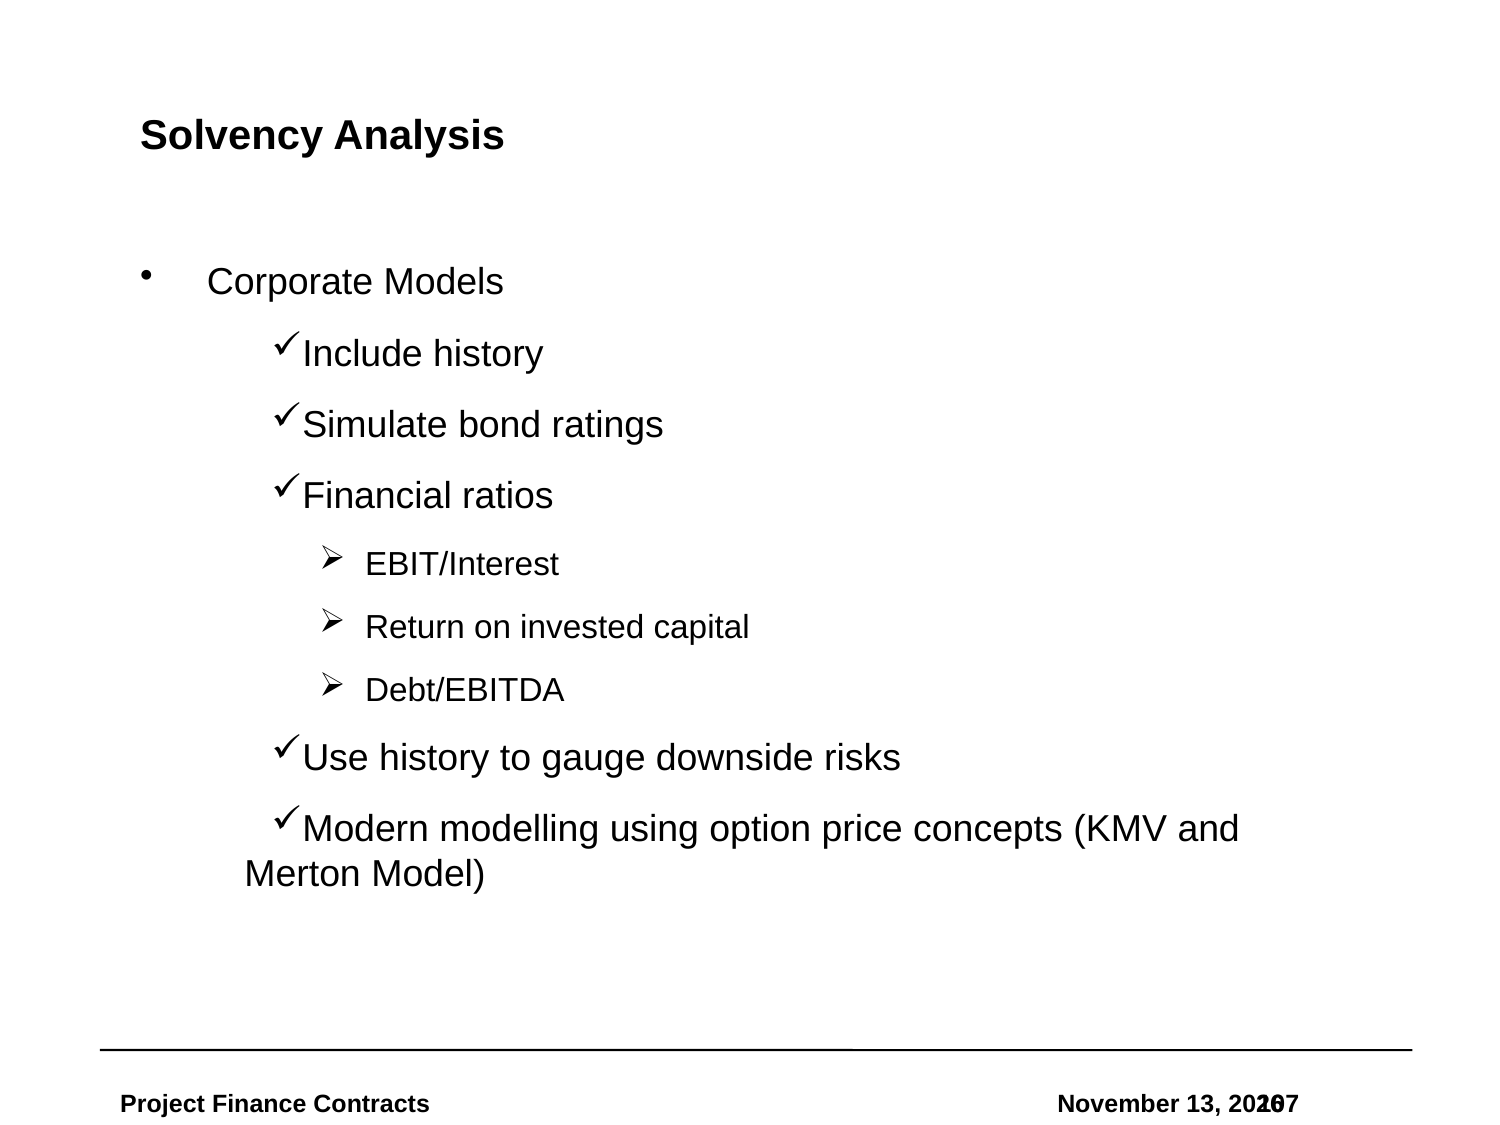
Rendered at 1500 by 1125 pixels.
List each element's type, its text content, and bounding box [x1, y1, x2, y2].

title Solvency Analysis [124, 99, 1288, 226]
list Corporate Models Include history Simulate bond ratings Financial ratios EBIT/Interest Return on invested capital Debt/EBITDA Use history to gauge downside risks Modern modelling using option price concepts (KMV and Merton Model) [124, 249, 1376, 1001]
